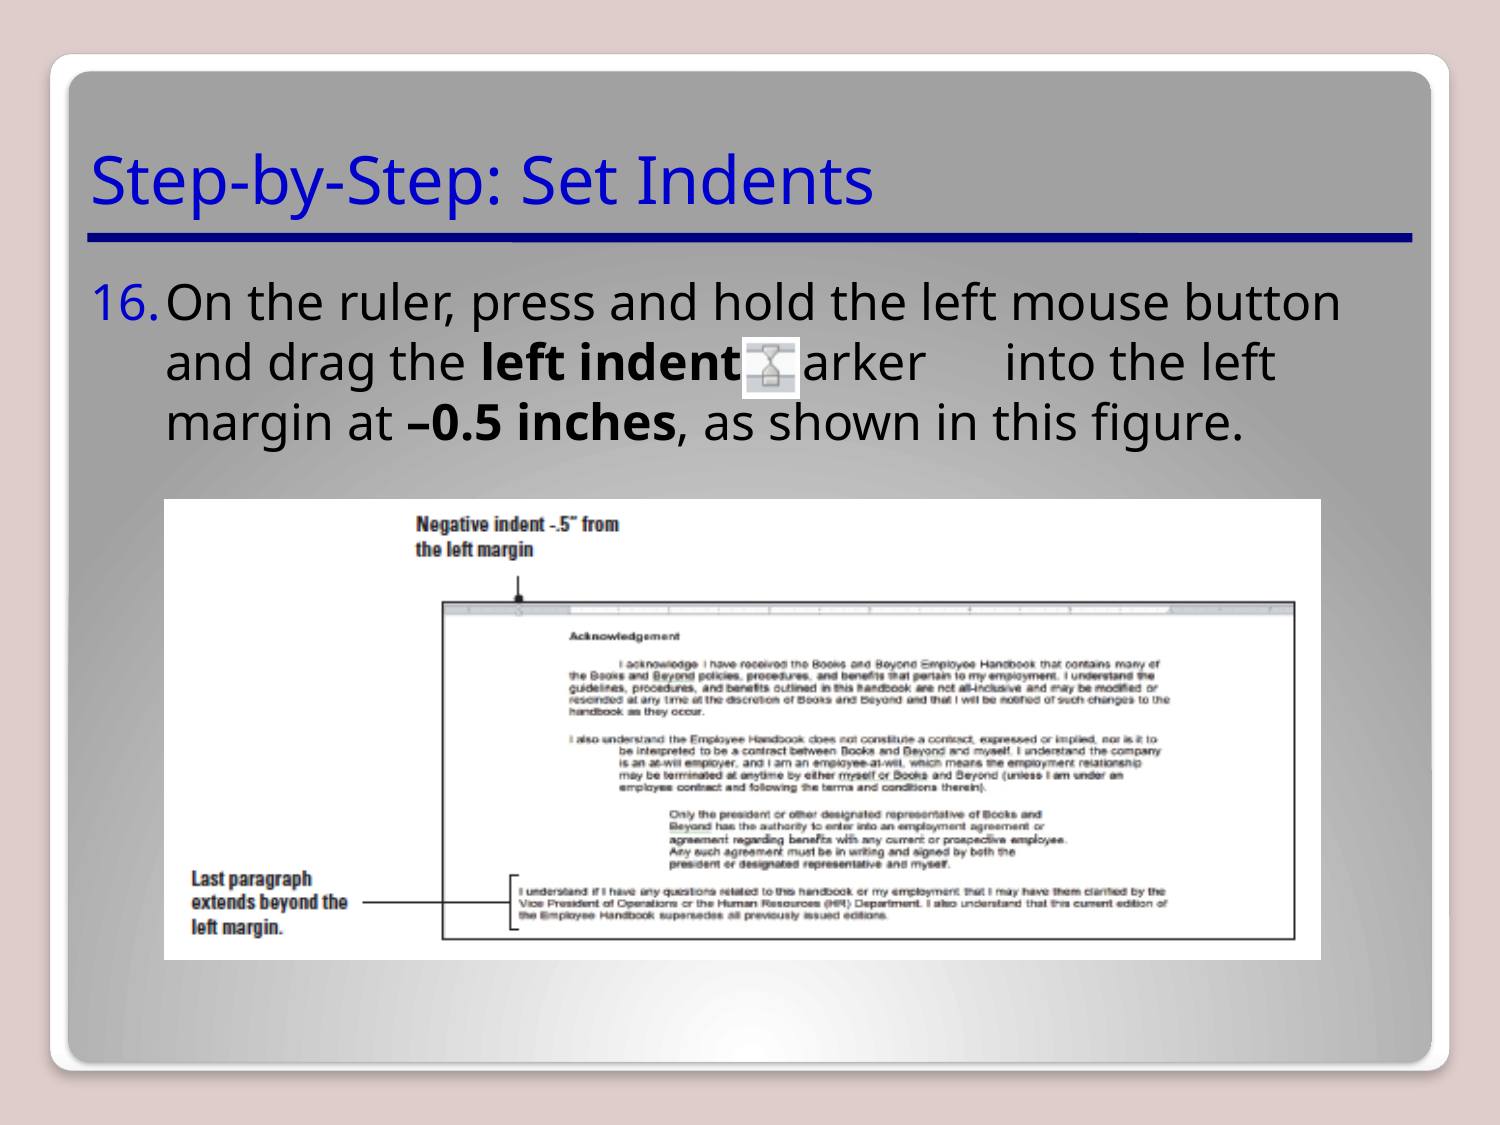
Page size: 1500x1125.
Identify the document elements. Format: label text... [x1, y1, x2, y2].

list On the ruler, press and hold the left mouse button and drag the left indent marker into the left margin at –0.5 inches, as shown in this figure. [75, 262, 1425, 1063]
picture [163, 499, 1321, 960]
title Step-by-Step: Set Indents [74, 74, 1426, 226]
picture [741, 337, 801, 399]
